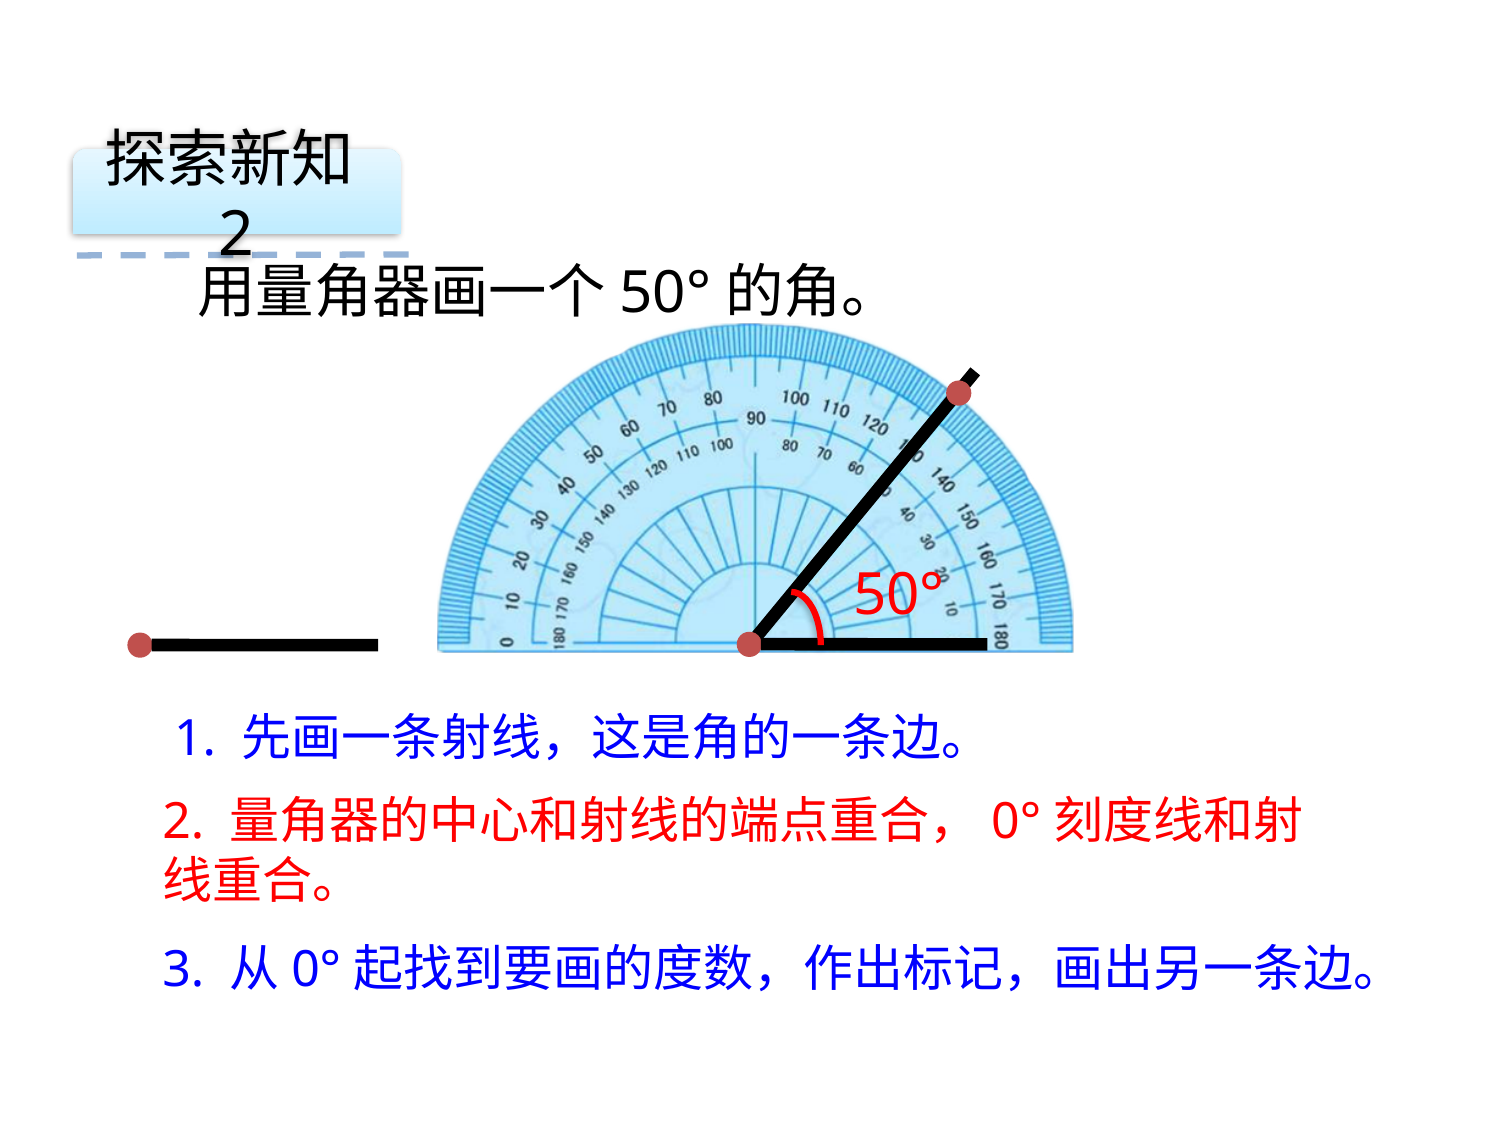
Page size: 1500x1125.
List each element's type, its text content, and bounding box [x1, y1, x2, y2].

text_box 2. 量角器的中心和射线的端点重合，0°刻度线和射线重合。 [147, 780, 1365, 916]
text_box 1. 先画一条射线，这是角的一条边。 [159, 698, 1152, 773]
text_box 3. 从0°起找到要画的度数，作出标记，画出另一条边。 [147, 928, 1500, 1004]
text_box 用量角器画一个50°的角。 [183, 246, 999, 332]
picture [430, 249, 1081, 738]
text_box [127, 633, 379, 658]
text_box 探索新知2 [72, 148, 402, 235]
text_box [737, 632, 988, 657]
